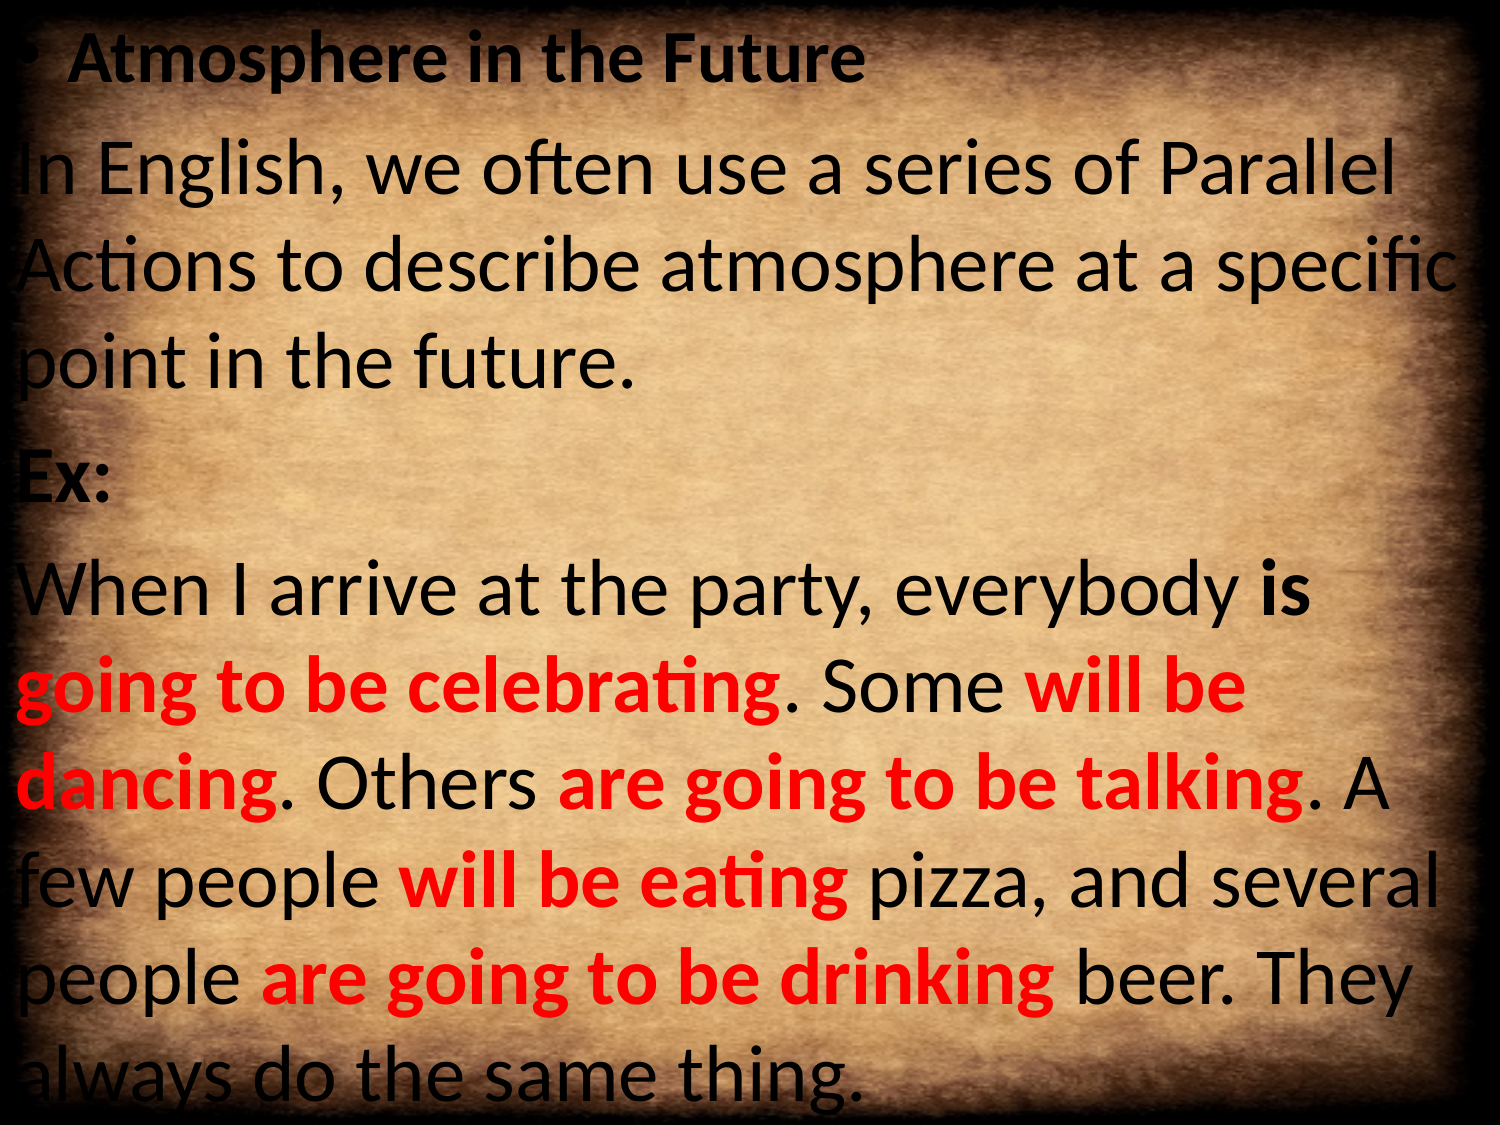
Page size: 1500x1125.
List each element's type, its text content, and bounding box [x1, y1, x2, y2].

list Atmosphere in the Future In English, we often use a series of Parallel Actions to describe atmosphere at a specific point in the future. Ex: When I arrive at the party, everybody is going to be celebrating. Some will be dancing. Others are going to be talking. A few people will be eating pizza, and several people are going to be drinking beer. They always do the same thing. [0, 0, 1500, 1125]
